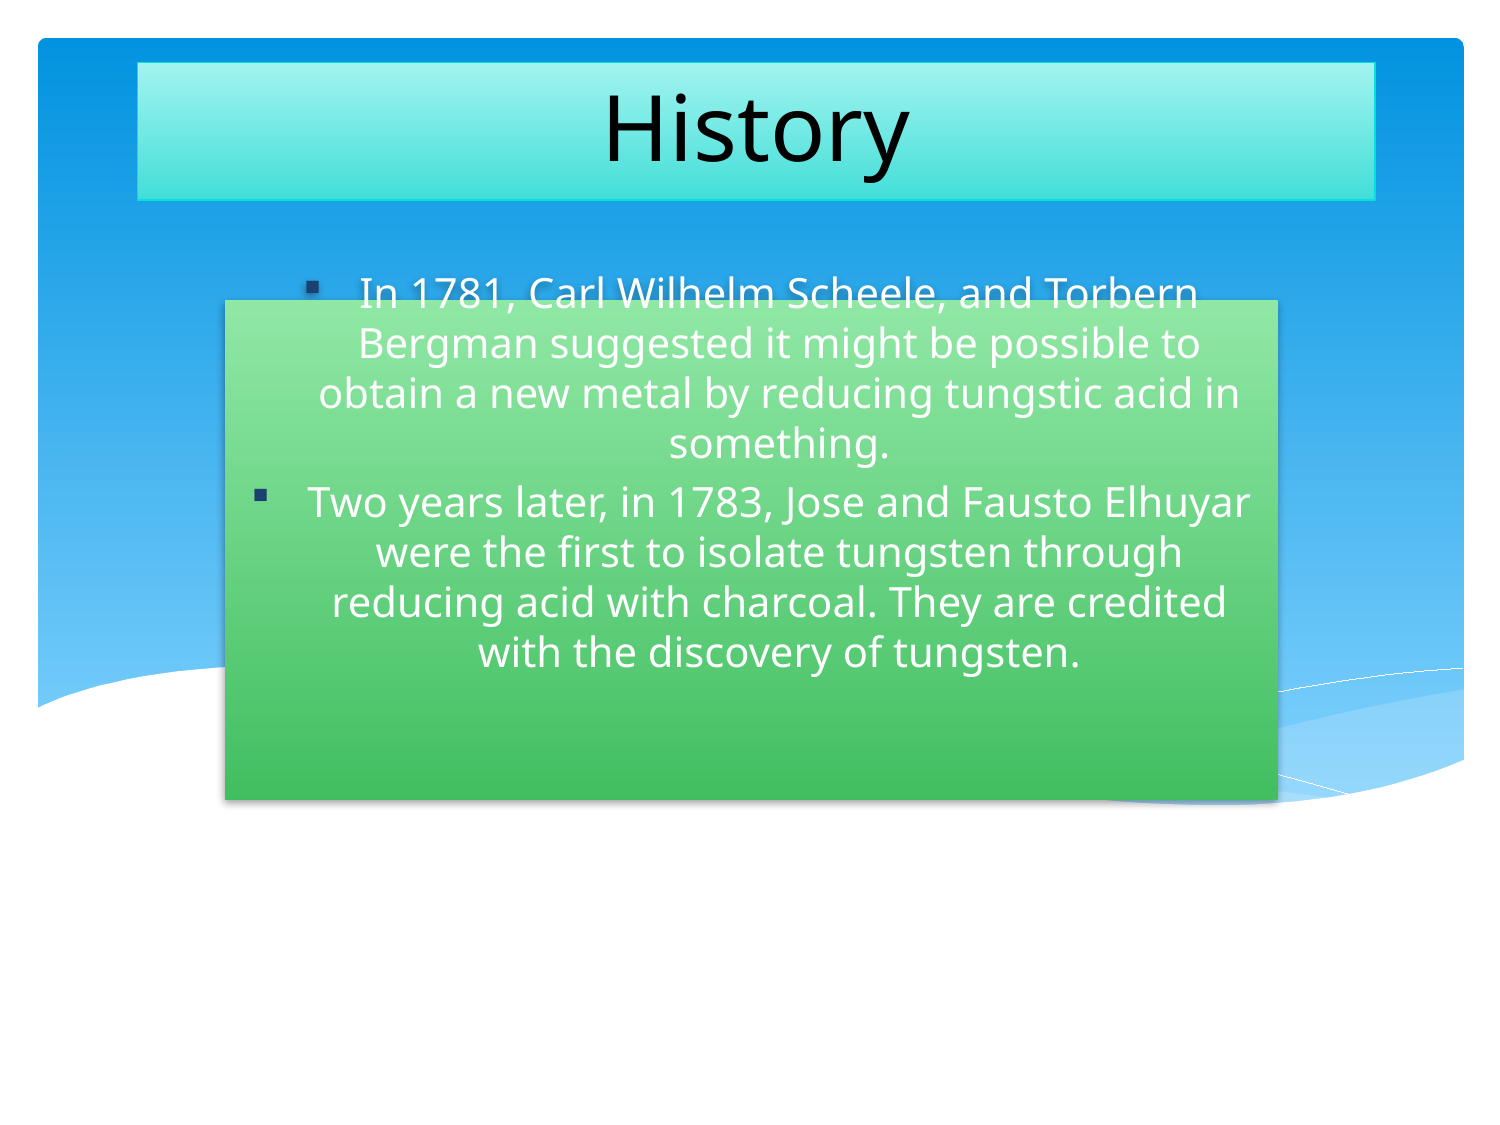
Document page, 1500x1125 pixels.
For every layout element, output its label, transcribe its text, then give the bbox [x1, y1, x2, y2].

title History [137, 62, 1376, 201]
list In 1781, Carl Wilhelm Scheele, and Torbern Bergman suggested it might be possible to obtain a new metal by reducing tungstic acid in something. Two years later, in 1783, Jose and Fausto Elhuyar were the first to isolate tungsten through reducing acid with charcoal. They are credited with the discovery of tungsten. [225, 299, 1278, 800]
